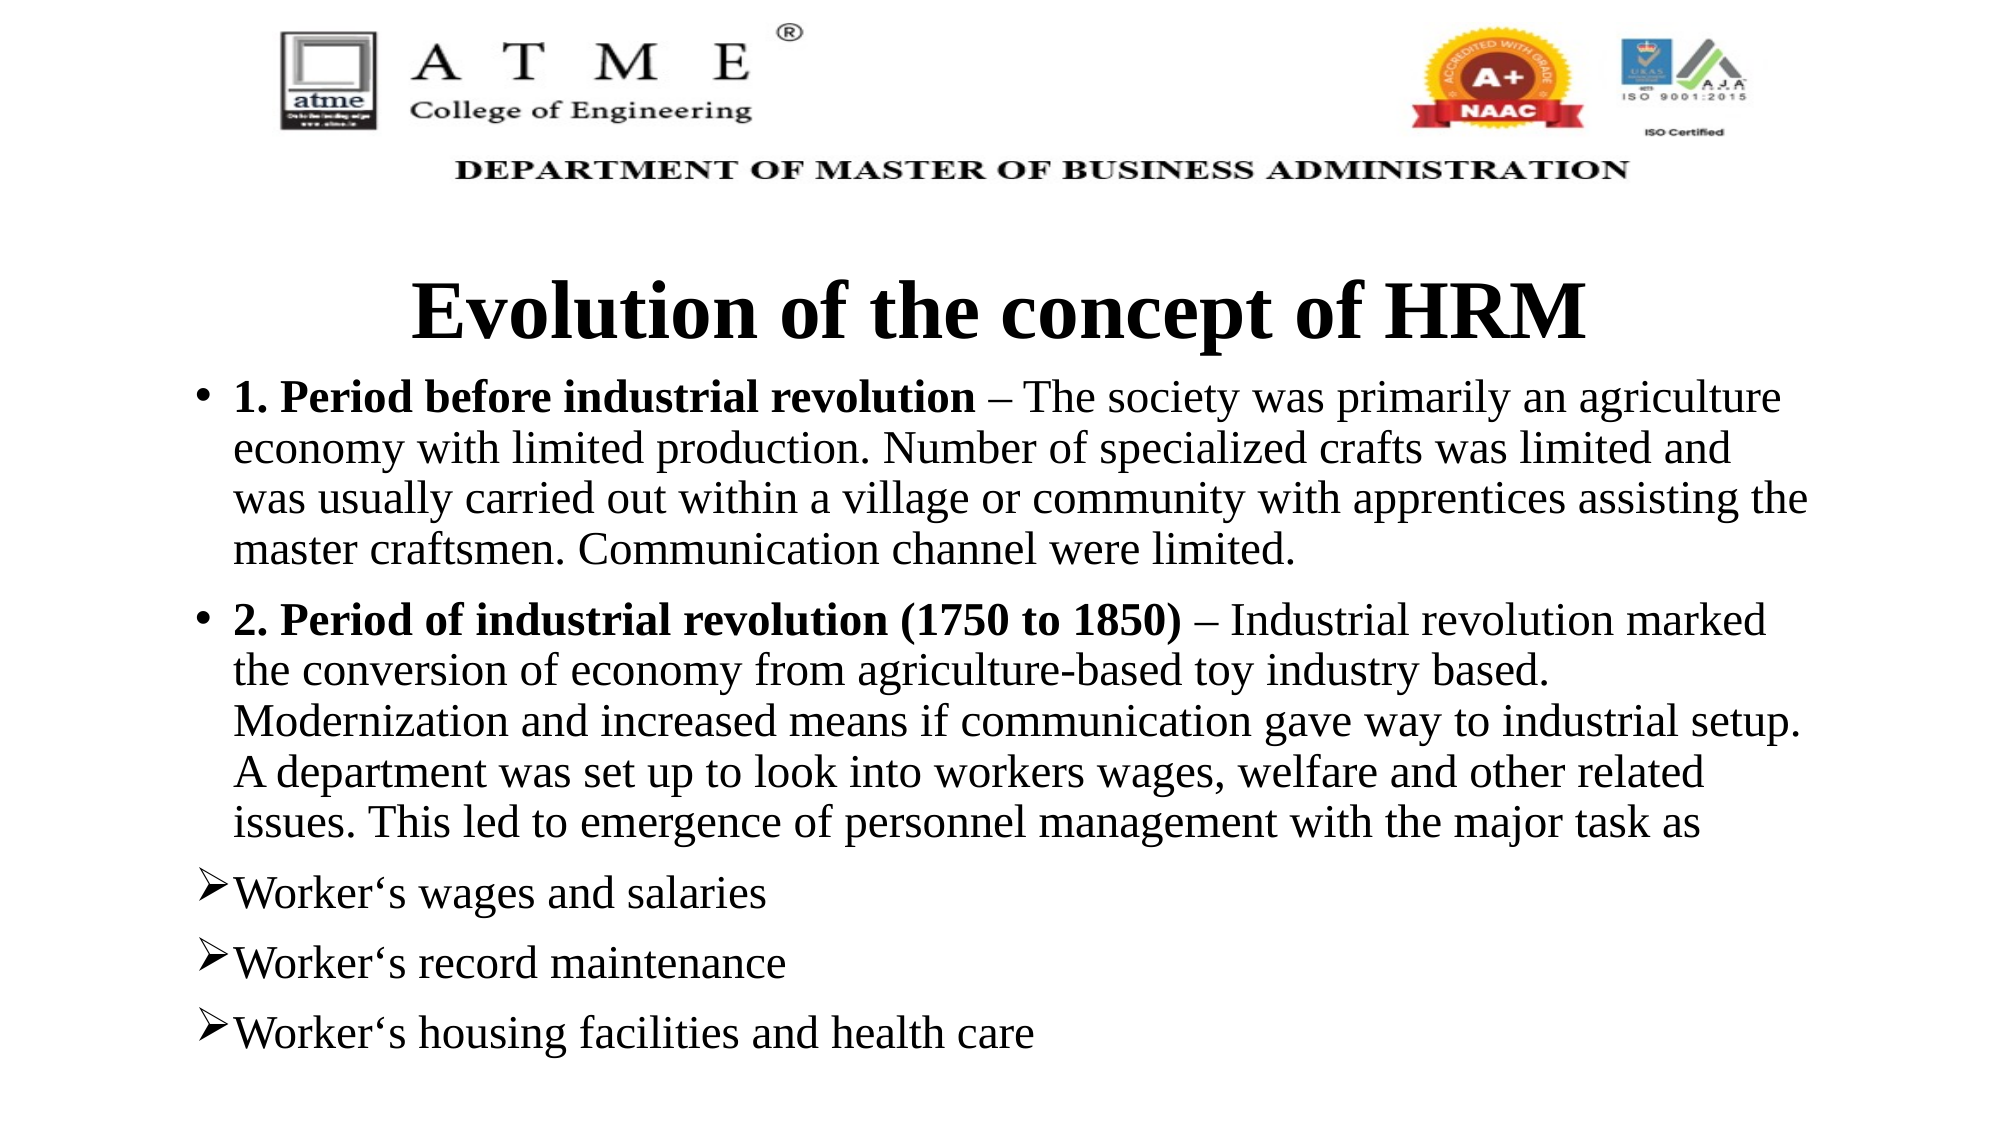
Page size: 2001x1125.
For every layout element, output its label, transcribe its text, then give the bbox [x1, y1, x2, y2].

title Evolution of the concept of HRM [137, 59, 1863, 563]
picture [272, 22, 1802, 59]
list 1. Period before industrial revolution – The society was primarily an agriculture economy with limited production. Number of specialized crafts was limited and was usually carried out within a village or community with apprentices assisting the master craftsmen. Communication channel were limited. 2. Period of industrial revolution (1750 to 1850) – Industrial revolution marked the conversion of economy from agriculture-based toy industry based. Modernization and increased means if communication gave way to industrial setup. A department was set up to look into workers wages, welfare and other related issues. This led to emergence of personnel management with the major task as Worker‘s wages and salaries Worker‘s record maintenance Worker‘s housing facilities and health care [180, 364, 1830, 1088]
